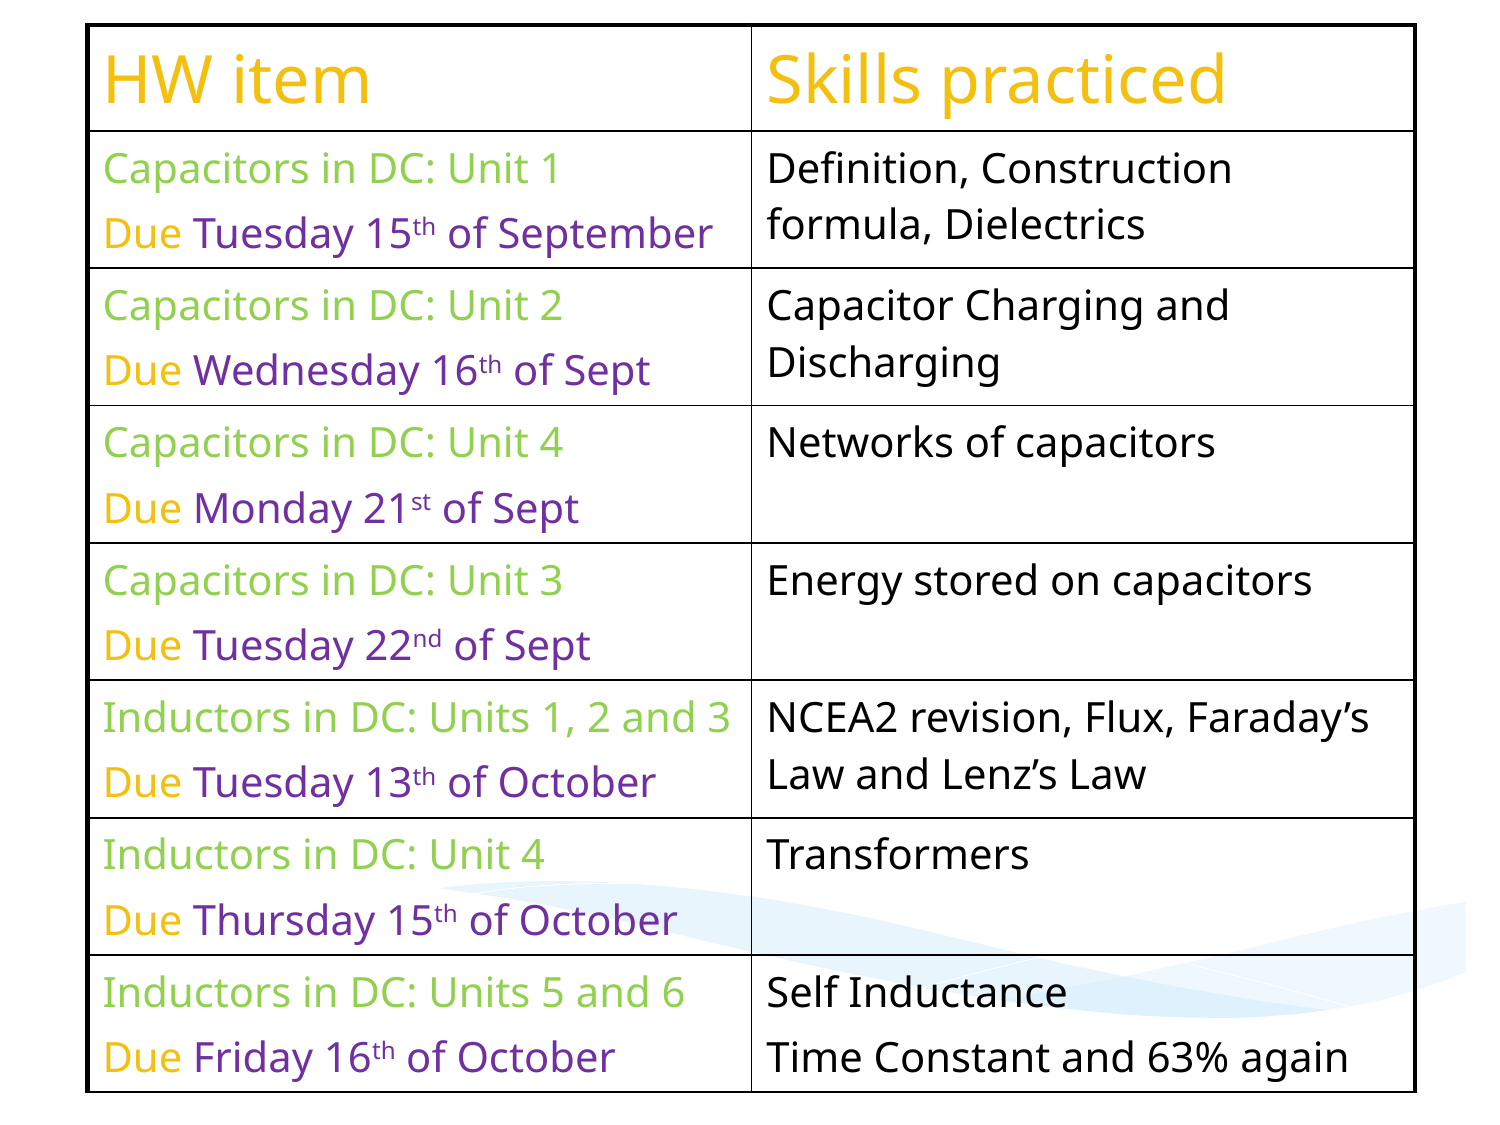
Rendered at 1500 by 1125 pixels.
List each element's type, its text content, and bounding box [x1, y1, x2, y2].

table_cell Capacitors in DC: Unit 3 Due Tuesday 22nd of Sept [90, 544, 751, 679]
table_cell Capacitor Charging and Discharging [752, 269, 1413, 405]
table_cell Capacitors in DC: Unit 1 Due Tuesday 15th of September [90, 132, 751, 267]
table_cell Capacitors in DC: Unit 2 Due Wednesday 16th of Sept [90, 269, 751, 405]
table_header Skills practiced [752, 27, 1413, 130]
table_cell Transformers [752, 819, 1413, 954]
table_cell Self Inductance Time Constant and 63% again [752, 956, 1413, 1091]
table_cell Energy stored on capacitors [752, 544, 1413, 679]
table_header HW item [90, 27, 751, 130]
table_cell Inductors in DC: Unit 4 Due Thursday 15th of October [90, 819, 751, 954]
table_cell NCEA2 revision, Flux, Faraday’s Law and Lenz’s Law [752, 681, 1413, 817]
table_cell Networks of capacitors [752, 406, 1413, 542]
table_cell Capacitors in DC: Unit 4 Due Monday 21st of Sept [90, 406, 751, 542]
table_cell Inductors in DC: Units 1, 2 and 3 Due Tuesday 13th of October [90, 681, 751, 817]
table_cell Definition, Construction formula, Dielectrics [752, 132, 1413, 267]
table_cell Inductors in DC: Units 5 and 6 Due Friday 16th of October [90, 956, 751, 1091]
